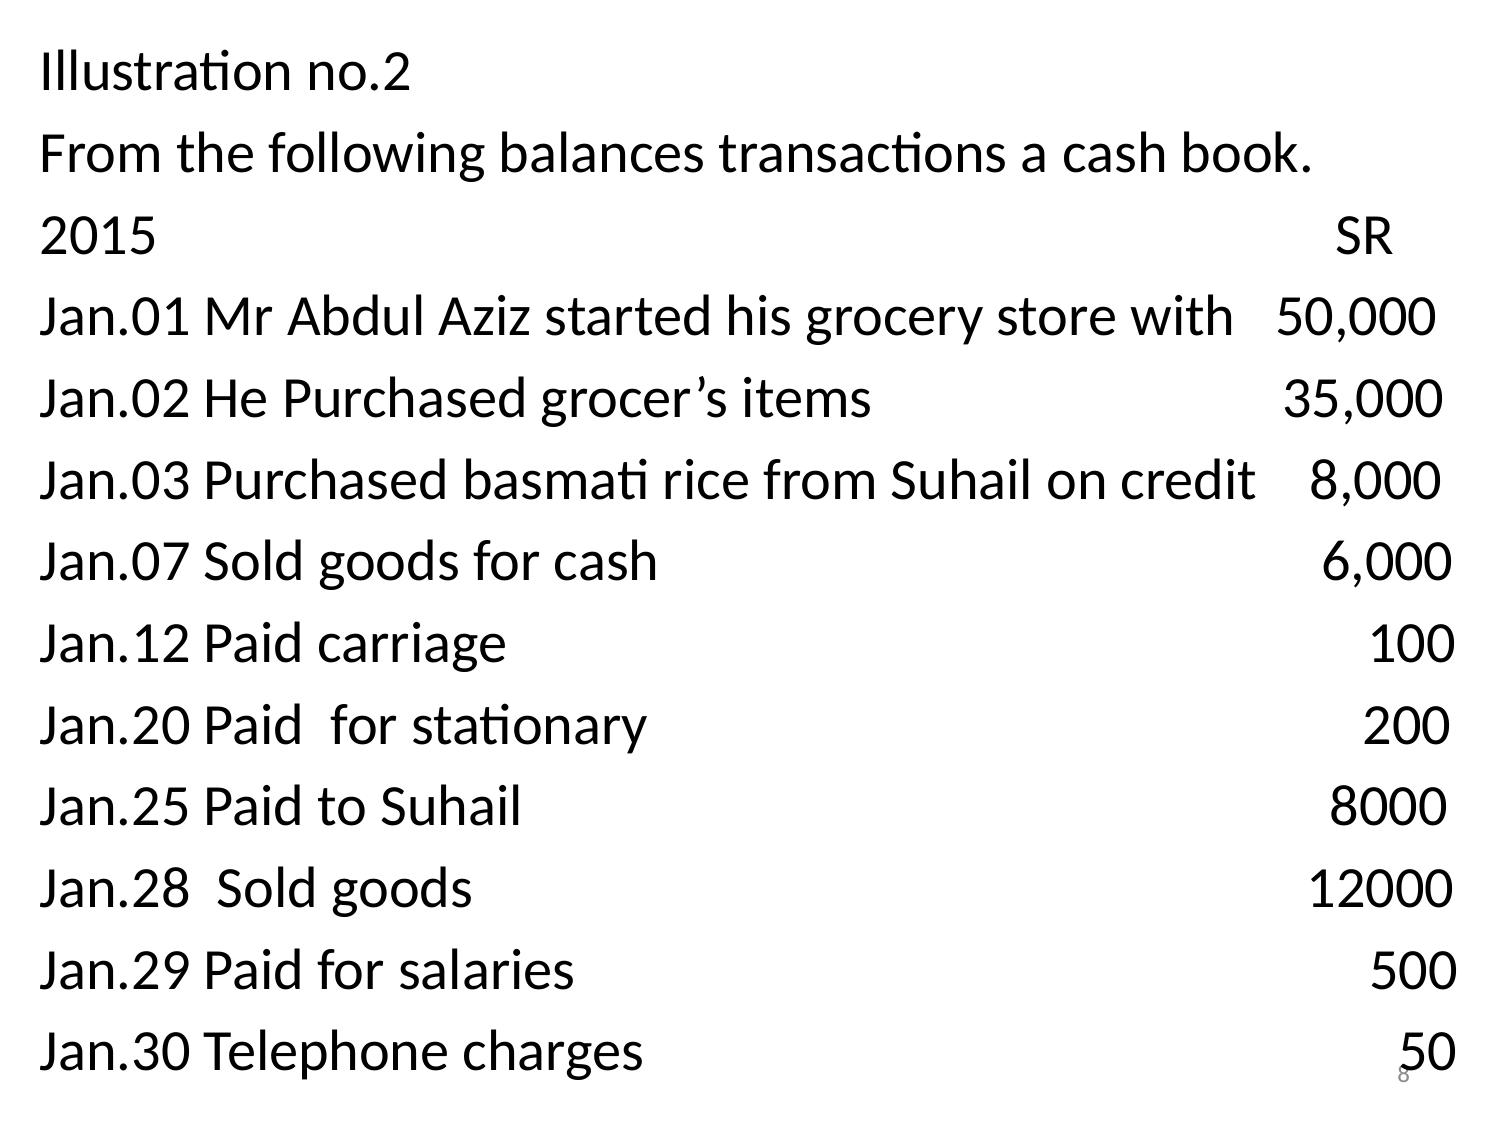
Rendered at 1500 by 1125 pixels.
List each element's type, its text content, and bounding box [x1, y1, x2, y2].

list Illustration no.2 From the following balances transactions a cash book. 2015 SR Jan.01 Mr Abdul Aziz started his grocery store with 50,000 Jan.02 He Purchased grocer’s items 35,000 Jan.03 Purchased basmati rice from Suhail on credit 8,000 Jan.07 Sold goods for cash 6,000 Jan.12 Paid carriage 100 Jan.20 Paid for stationary 200 Jan.25 Paid to Suhail 8000 Jan.28 Sold goods 12000 Jan.29 Paid for salaries 500 Jan.30 Telephone charges 50 [24, 24, 1488, 1100]
slide_number 8 [1074, 1042, 1425, 1103]
